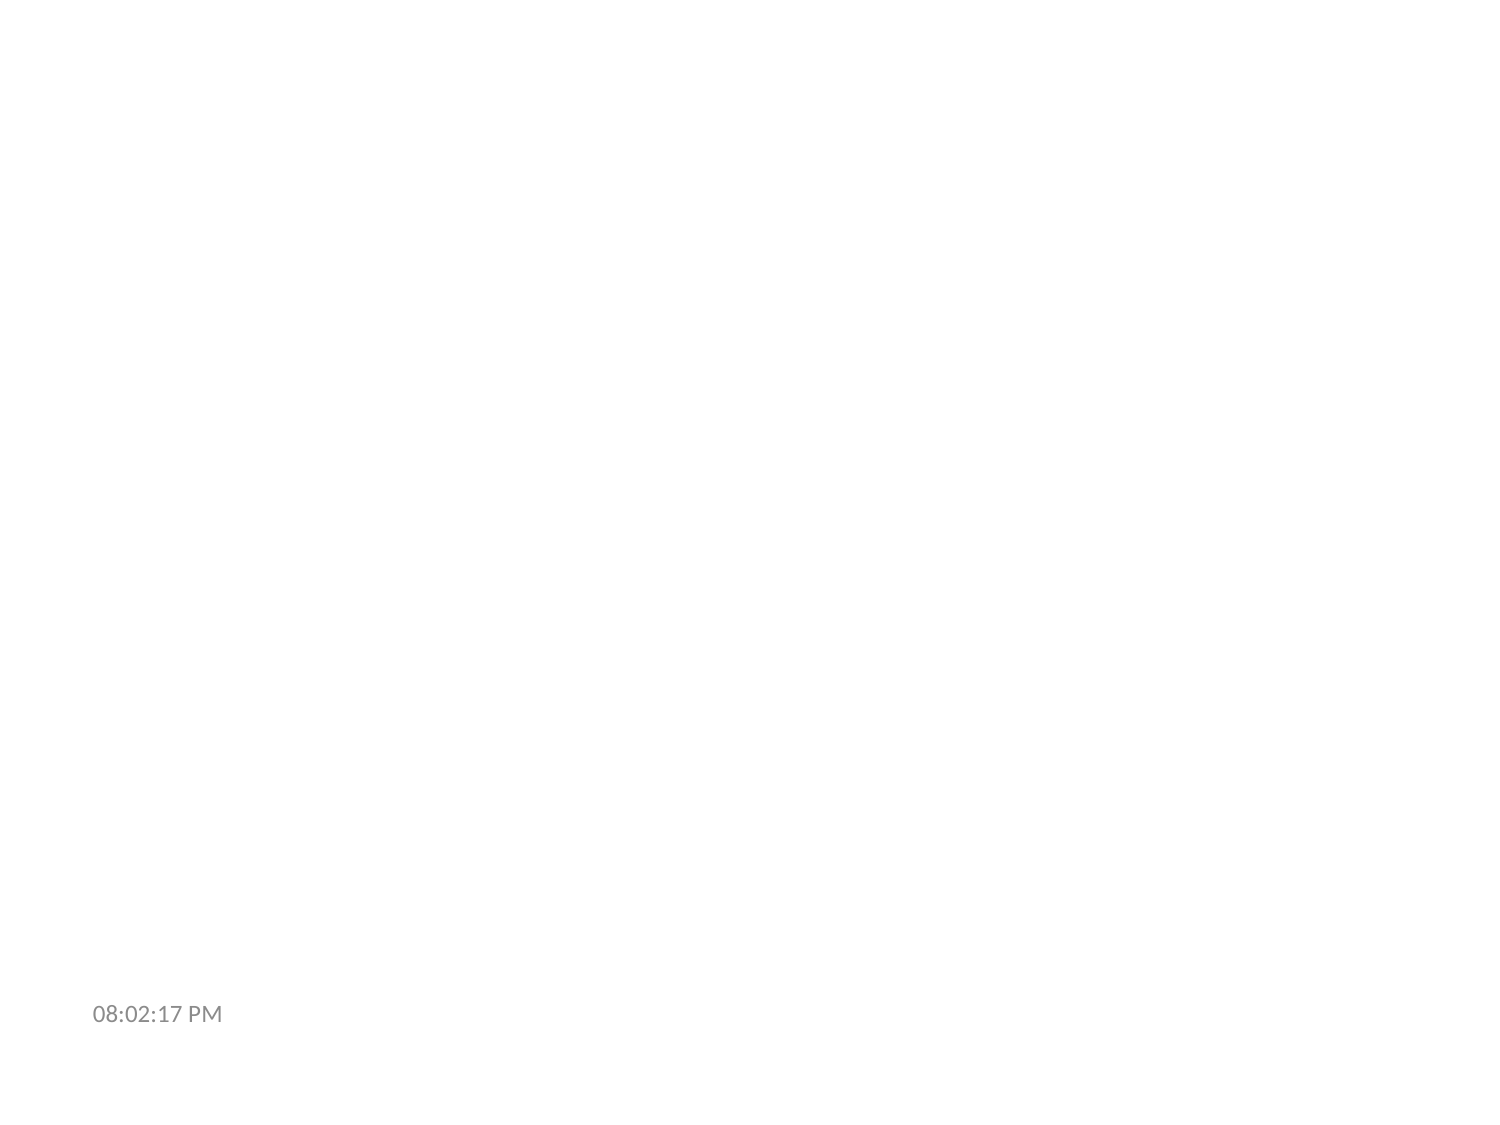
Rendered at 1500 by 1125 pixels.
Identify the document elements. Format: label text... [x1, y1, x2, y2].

text_box 3:35:09 PM [77, 982, 428, 1043]
